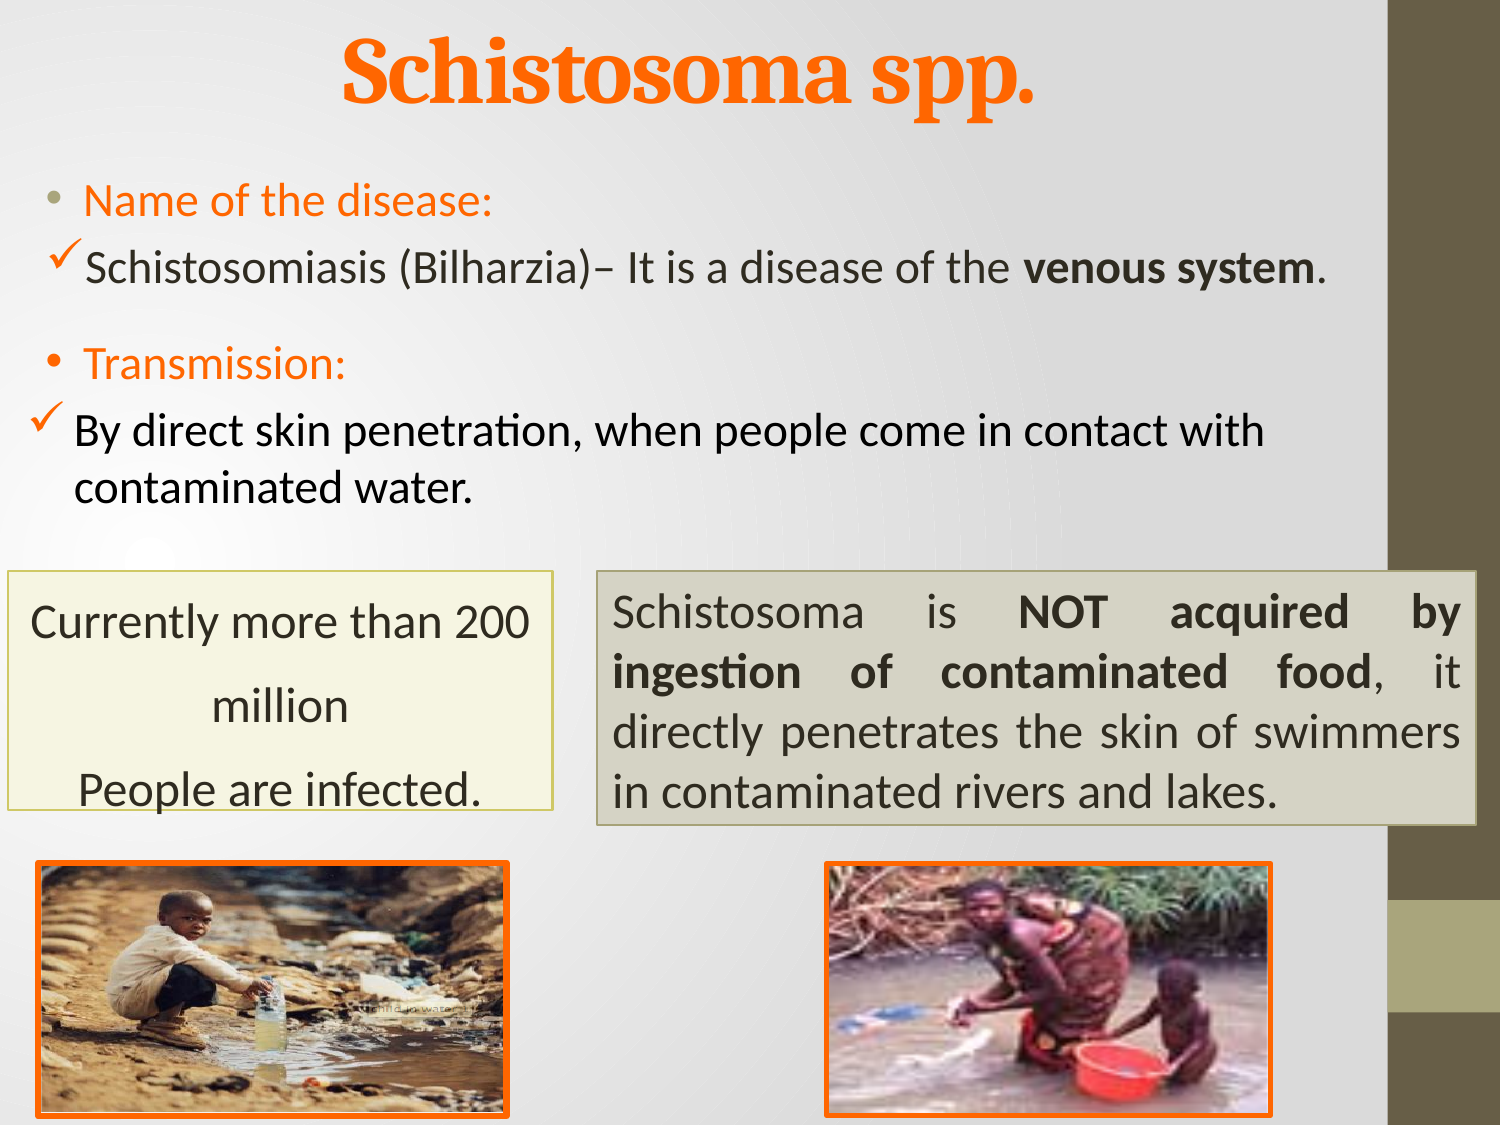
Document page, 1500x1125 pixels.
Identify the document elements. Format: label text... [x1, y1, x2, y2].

text_box Currently more than 200 million People are infected. [7, 570, 554, 811]
list Name of the disease: Schistosomiasis (Bilharzia)– It is a disease of the venous system. Transmission: By direct skin penetration, when people come in contact with contaminated water. [11, 160, 1388, 504]
picture [40, 865, 504, 1114]
text_box Schistosoma is NOT acquired by ingestion of contaminated food, it directly penetrates the skin of swimmers in contaminated rivers and lakes. [596, 570, 1477, 826]
picture [828, 865, 1269, 1114]
title Schistosoma spp. [75, 7, 1325, 124]
